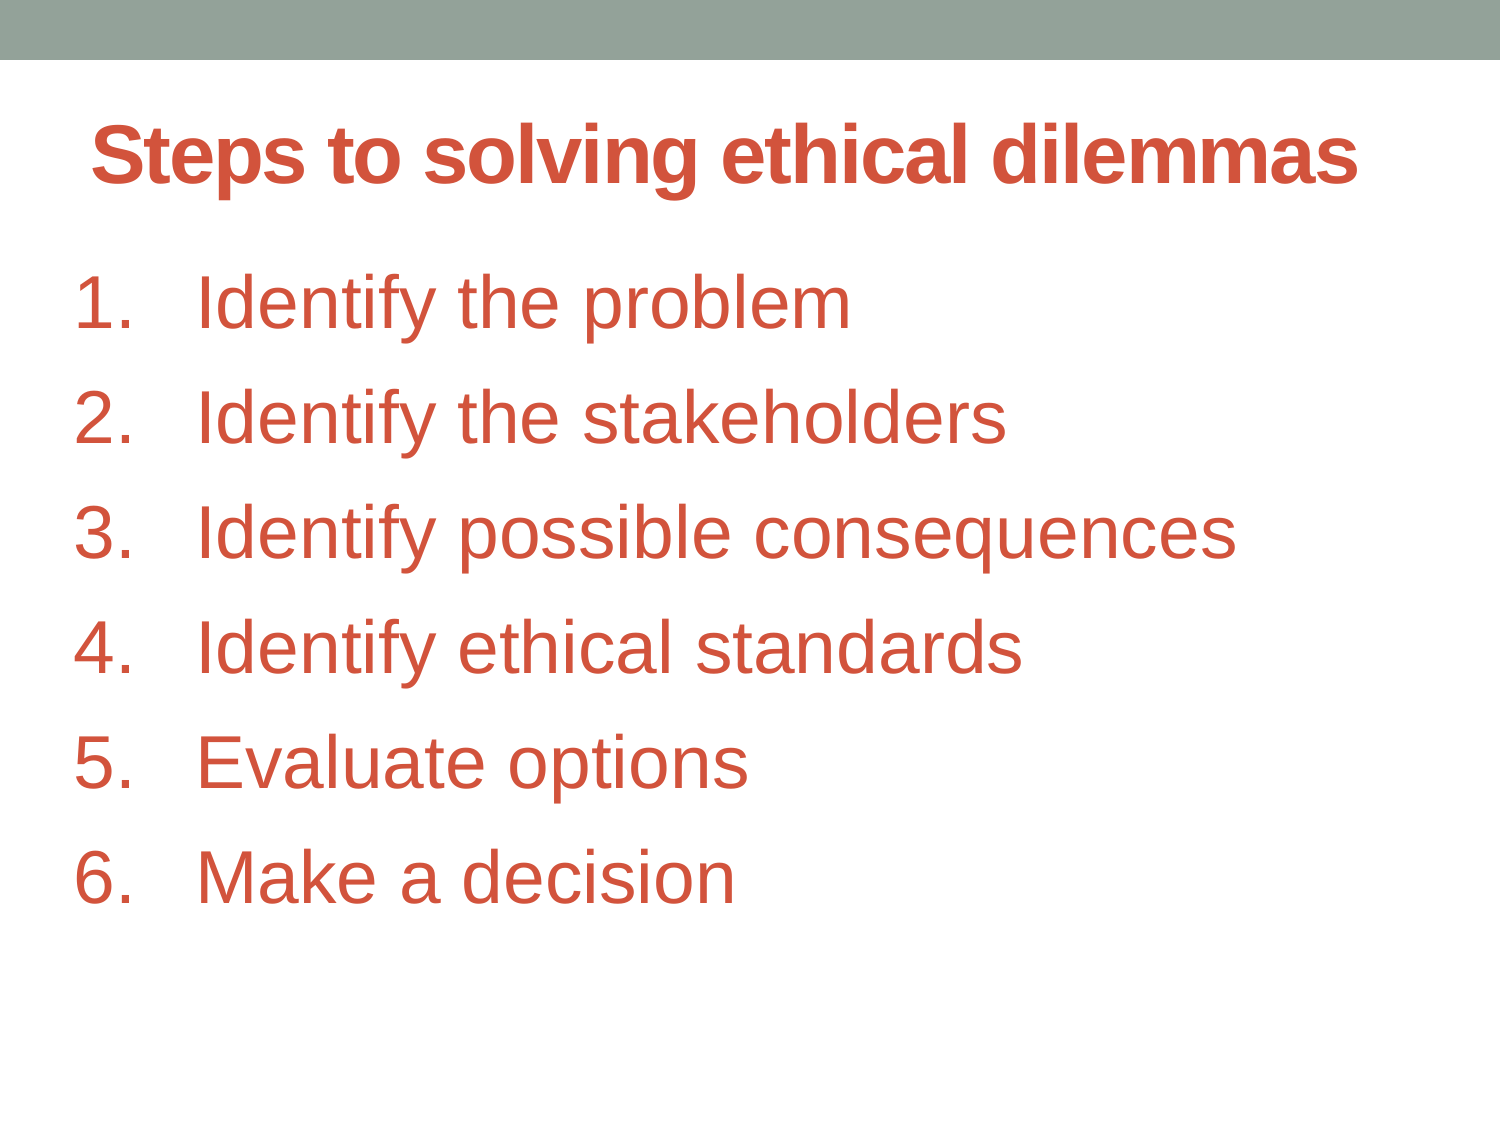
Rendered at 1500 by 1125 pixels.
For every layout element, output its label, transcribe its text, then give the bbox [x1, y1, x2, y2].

text_box Identify the problem Identify the stakeholders Identify possible consequences Identify ethical standards Evaluate options Make a decision [58, 246, 1453, 926]
title Steps to solving ethical dilemmas [75, 69, 1425, 232]
